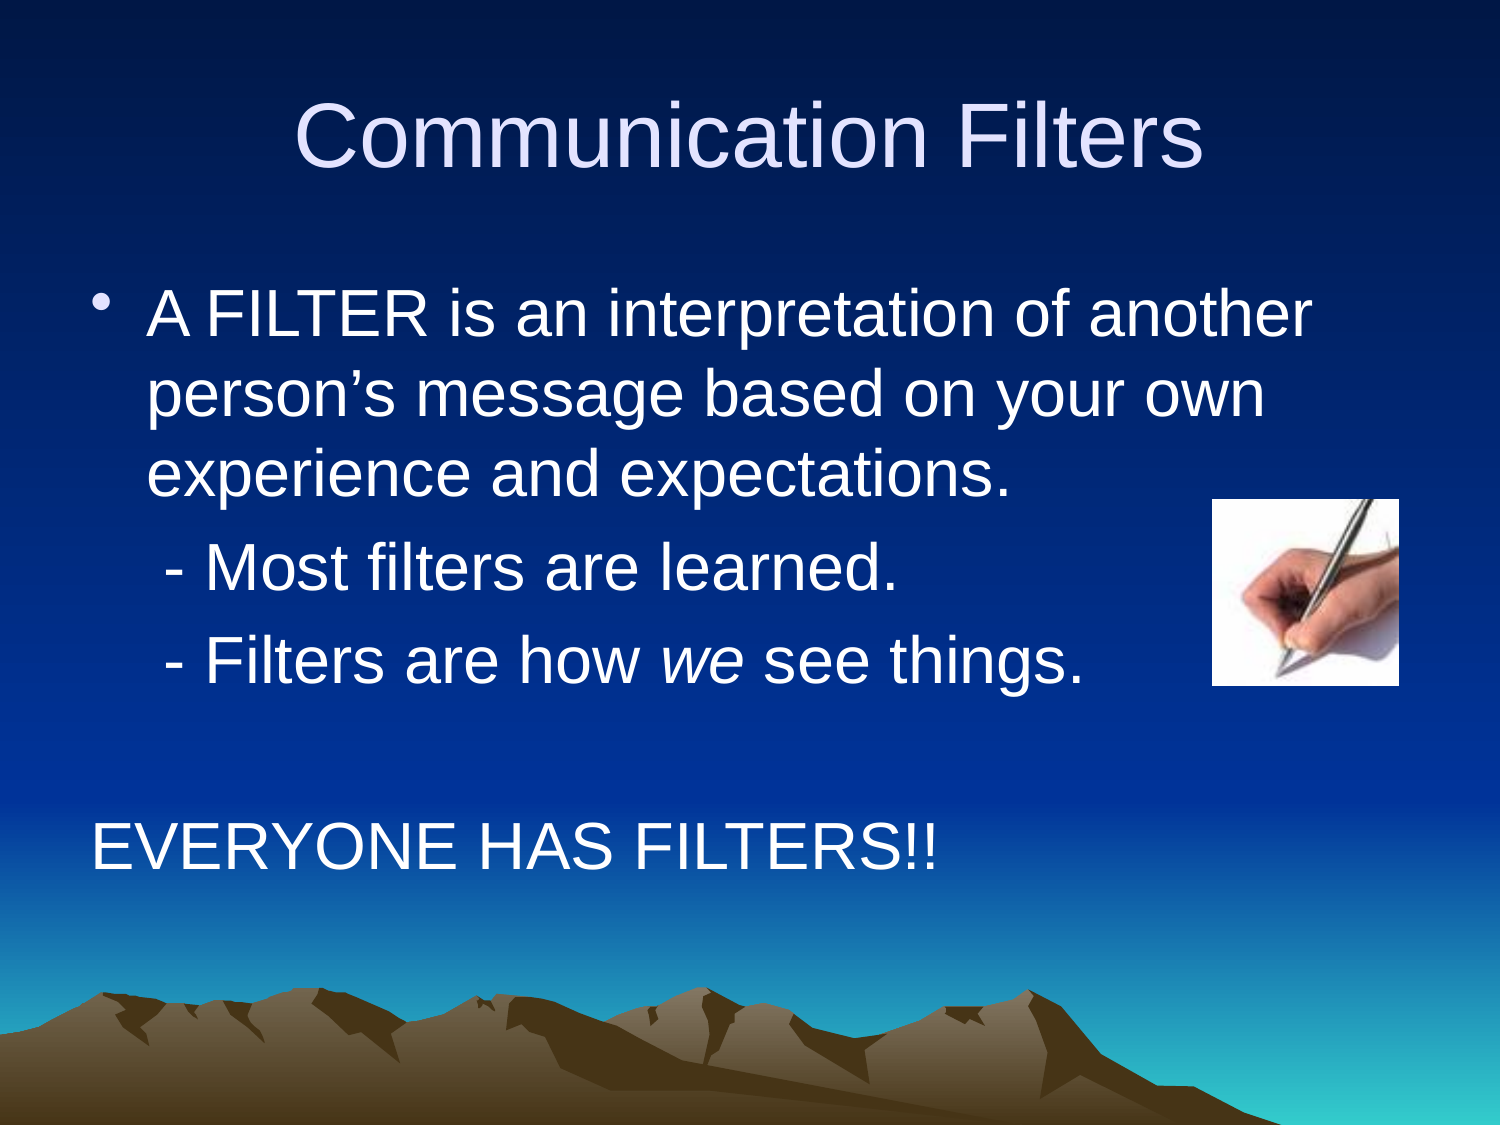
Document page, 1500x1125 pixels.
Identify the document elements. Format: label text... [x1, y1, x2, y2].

title Communication Filters [75, 37, 1425, 225]
picture [1212, 499, 1399, 687]
list A FILTER is an interpretation of another person’s message based on your own experience and expectations. - Most filters are learned. - Filters are how we see things. EVERYONE HAS FILTERS!! [74, 262, 1426, 1001]
